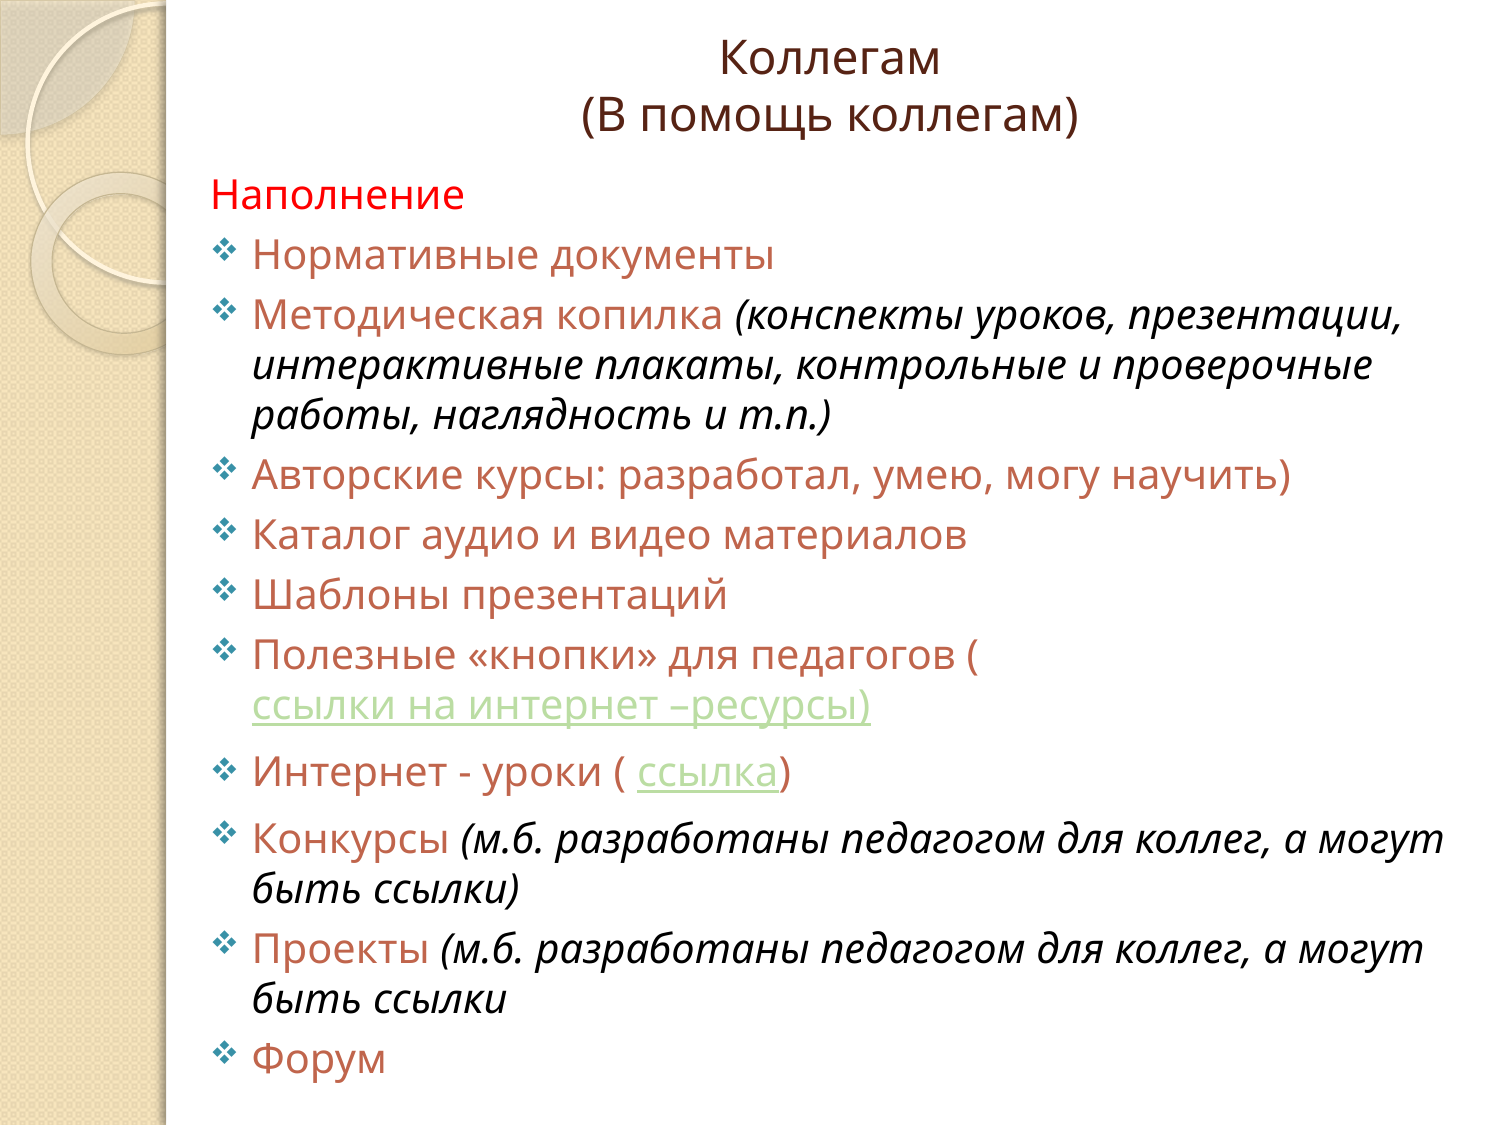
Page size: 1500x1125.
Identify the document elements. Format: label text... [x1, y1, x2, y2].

list Наполнение Нормативные документы Методическая копилка (конспекты уроков, презентации, интерактивные плакаты, контрольные и проверочные работы, наглядность и т.п.) Авторские курсы: разработал, умею, могу научить) Каталог аудио и видео материалов Шаблоны презентаций Полезные «кнопки» для педагогов (ссылки на интернет –ресурсы) Интернет - уроки ( ссылка) Конкурсы (м.б. разработаны педагогом для коллег, а могут быть ссылки) Проекты (м.б. разработаны педагогом для коллег, а могут быть ссылки Форум [183, 160, 1483, 1094]
title Коллегам (В помощь коллегам) [194, 19, 1466, 149]
